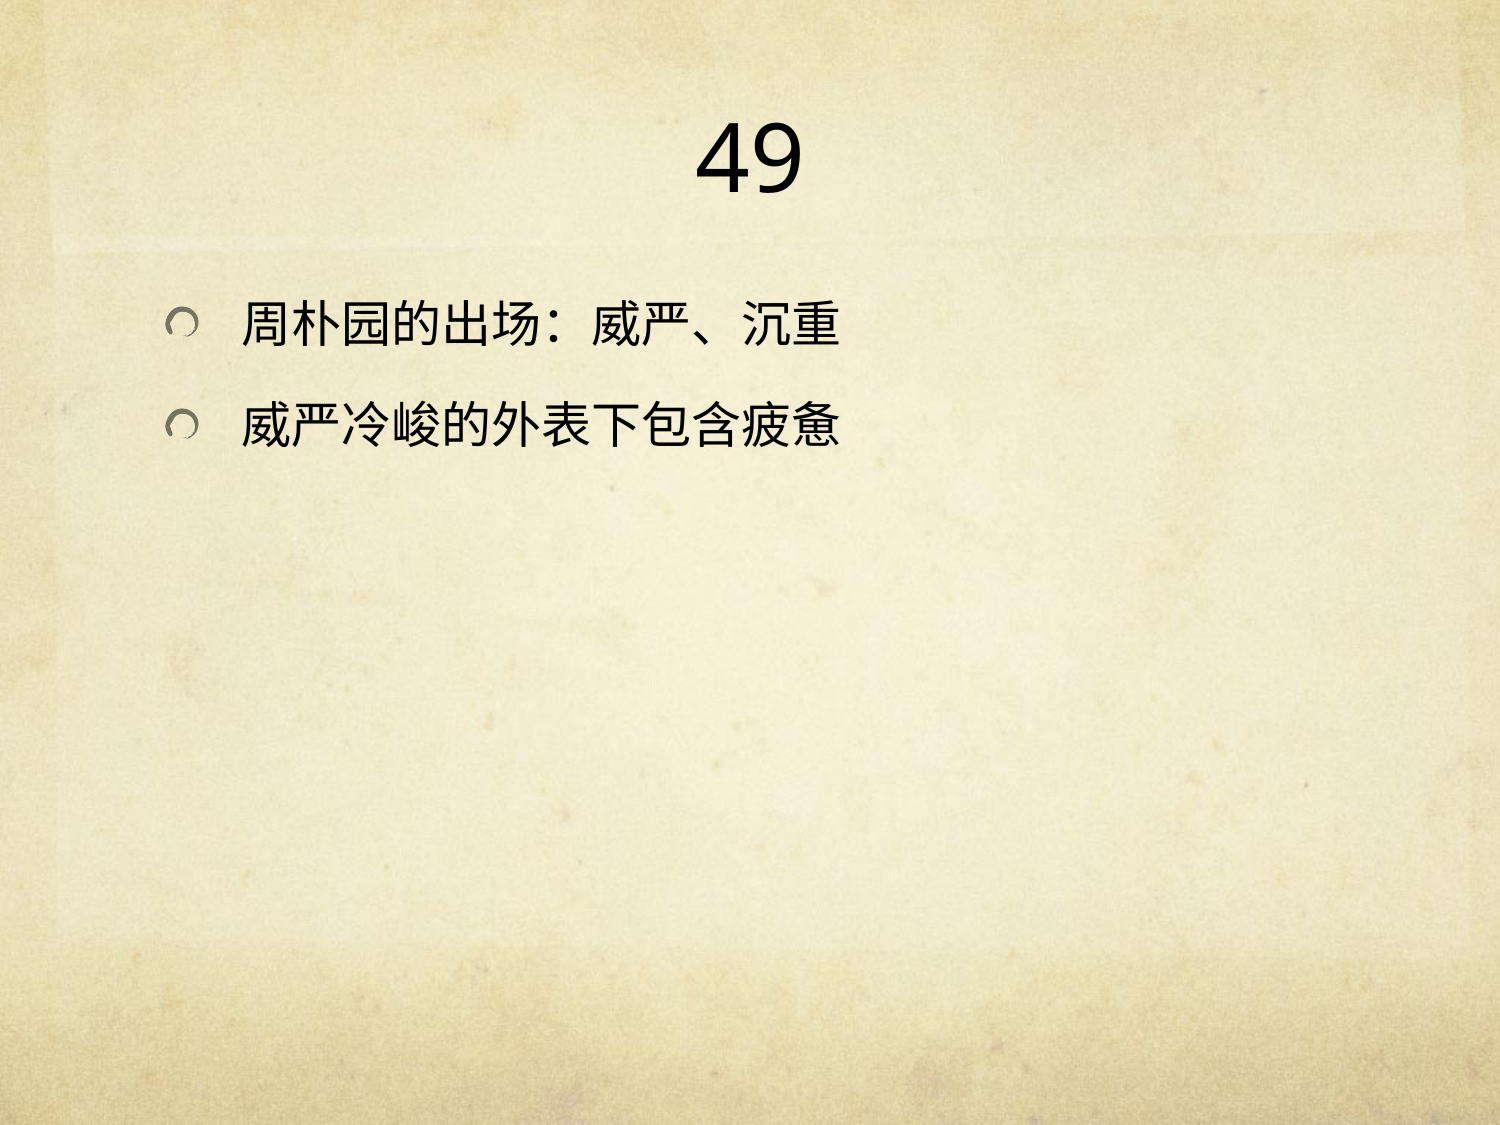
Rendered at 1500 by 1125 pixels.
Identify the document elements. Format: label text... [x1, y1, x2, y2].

list 周朴园的出场：威严、沉重 威严冷峻的外表下包含疲惫 [150, 284, 1350, 950]
title 49 [150, 82, 1350, 225]
picture [0, 0, 1500, 1125]
